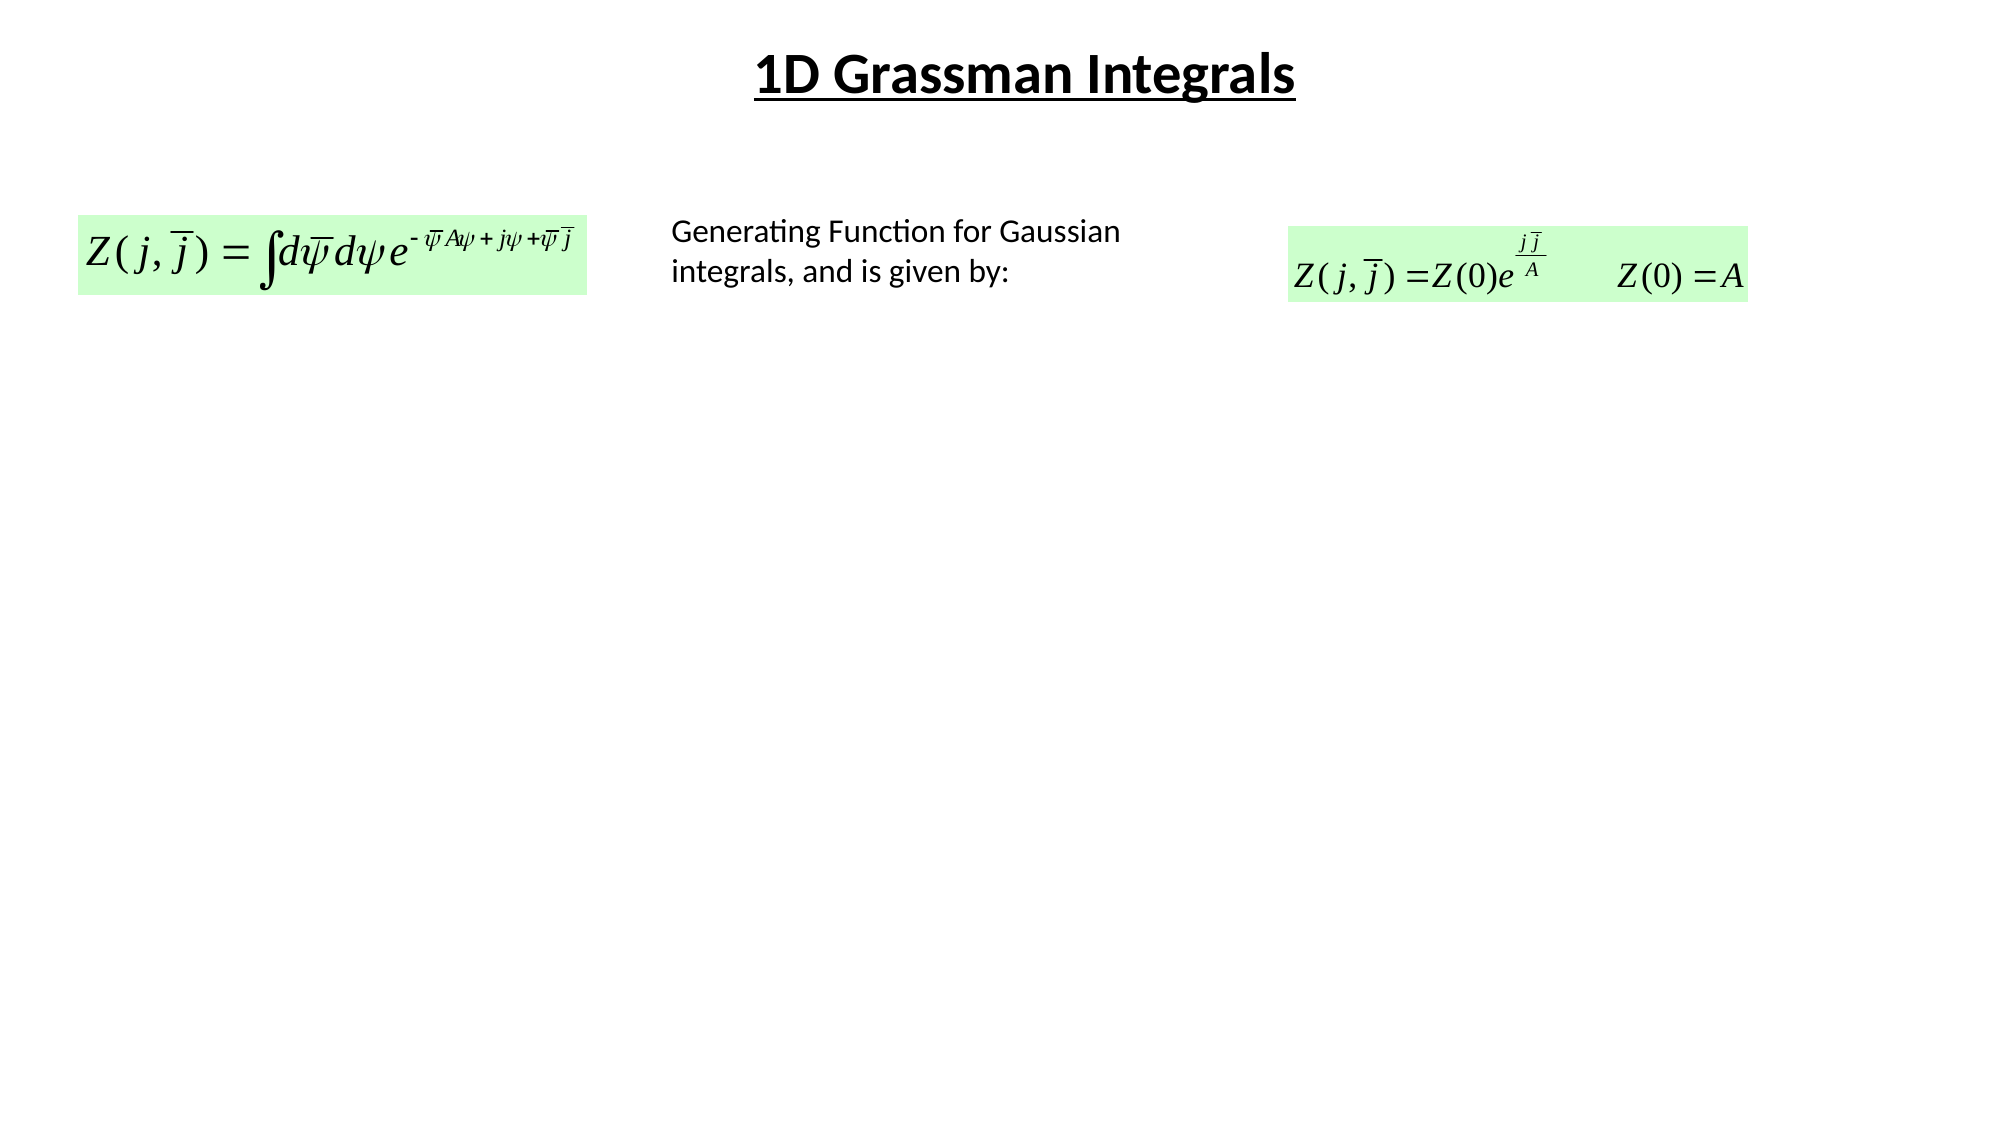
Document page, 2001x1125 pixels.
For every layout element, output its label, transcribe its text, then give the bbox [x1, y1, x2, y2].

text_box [78, 215, 587, 295]
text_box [1287, 225, 1749, 303]
text_box Generating Function for Gaussian integrals, and is given by: [656, 202, 1150, 297]
title 1D Grassman Integrals [630, 35, 1420, 115]
